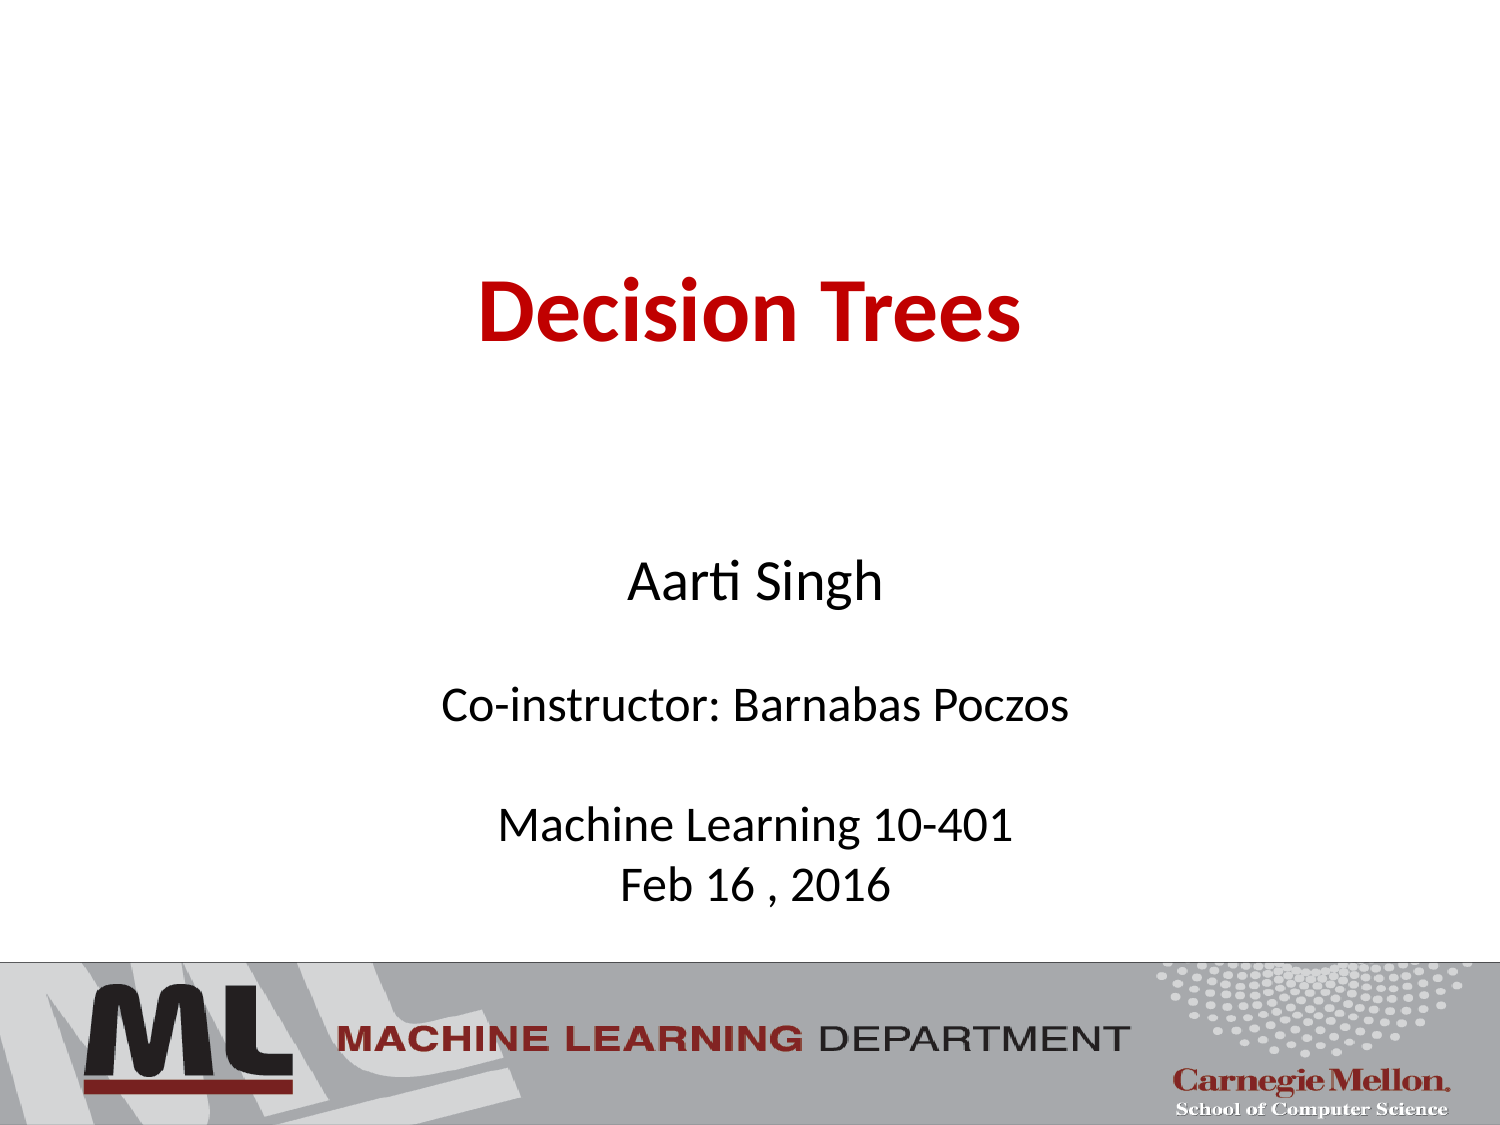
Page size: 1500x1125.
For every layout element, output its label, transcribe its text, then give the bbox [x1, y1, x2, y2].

text_box Aarti Singh Co-instructor: Barnabas Poczos Machine Learning 10-401 Feb 16 , 2016 [426, 534, 1085, 920]
title Decision Trees [75, 183, 1425, 425]
picture [0, 962, 1500, 1125]
